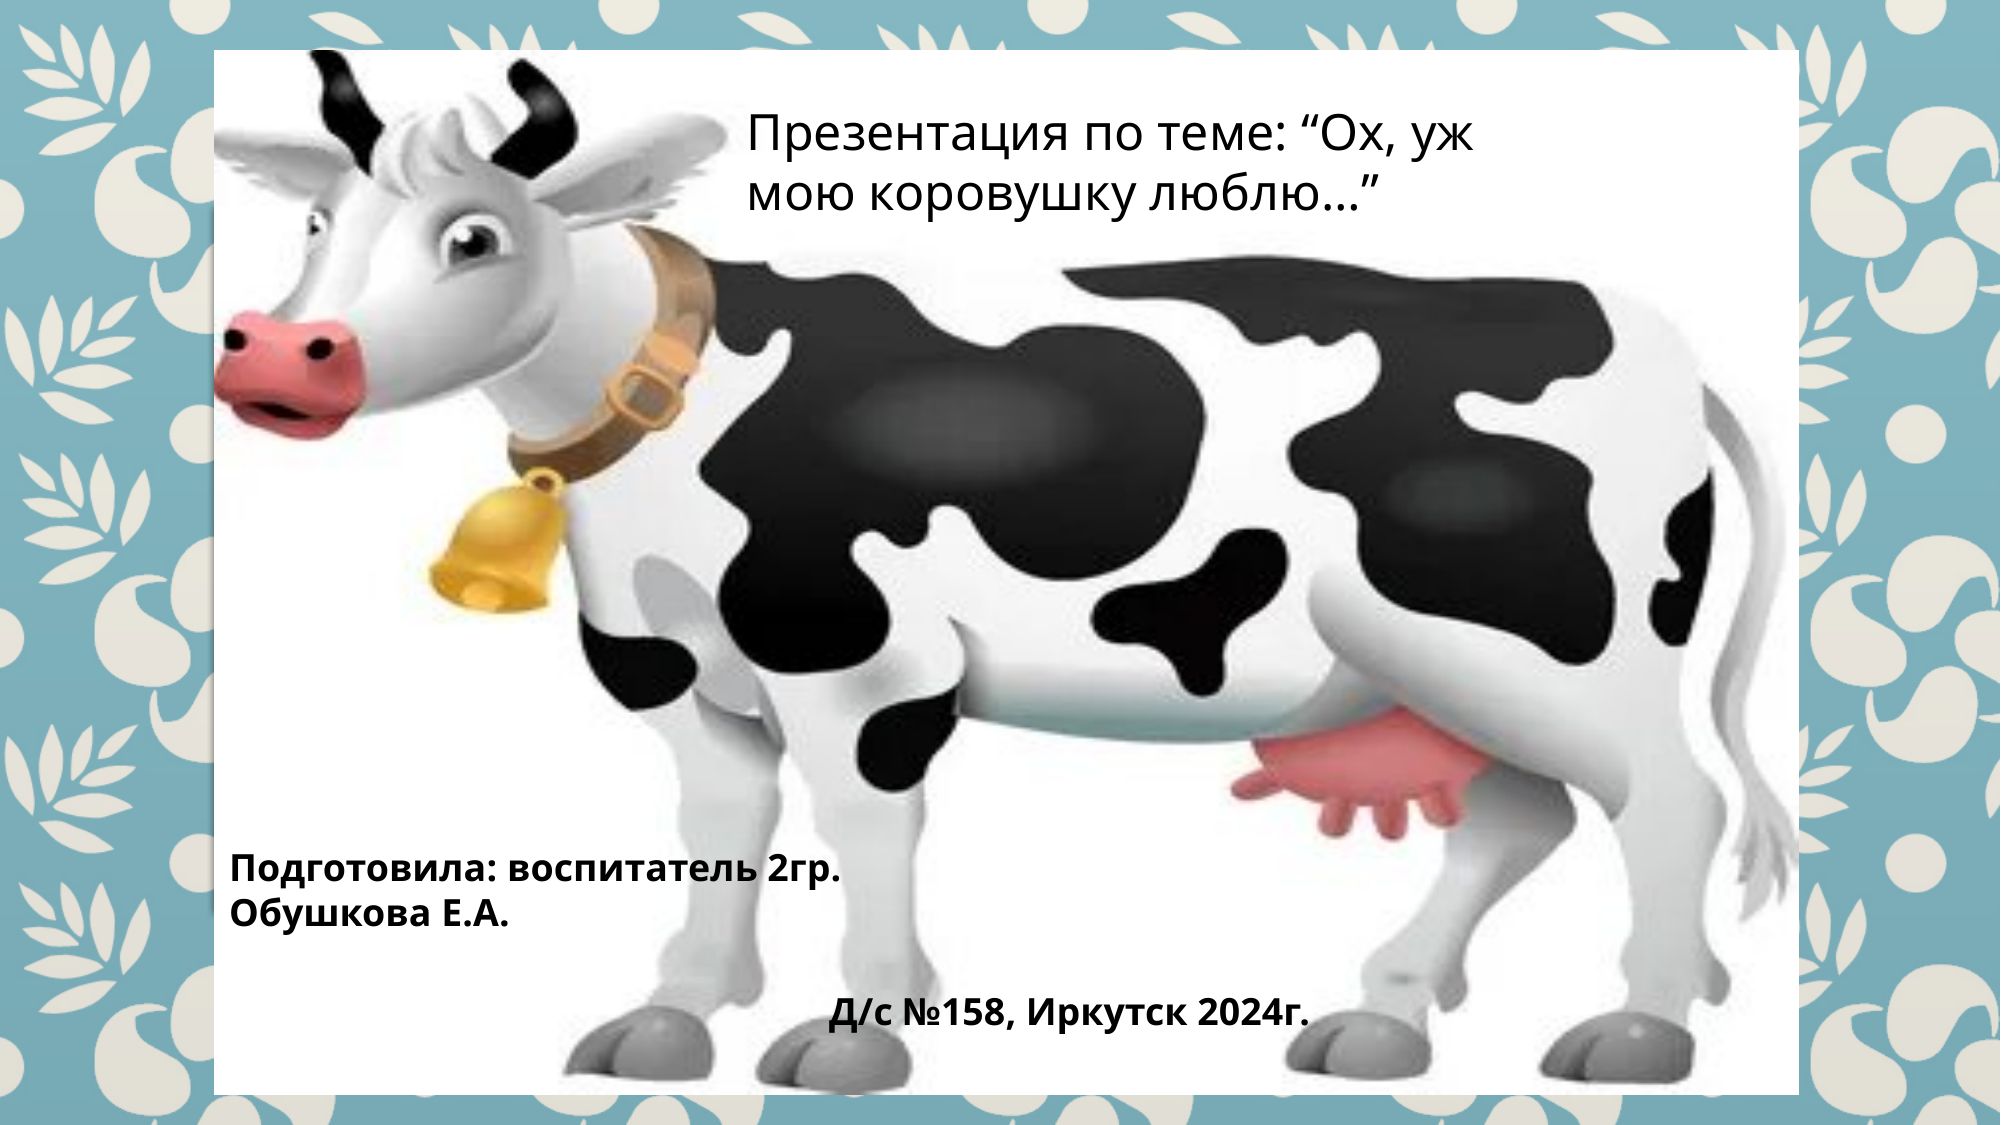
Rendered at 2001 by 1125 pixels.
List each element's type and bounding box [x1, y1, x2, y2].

picture [214, 50, 1799, 1095]
